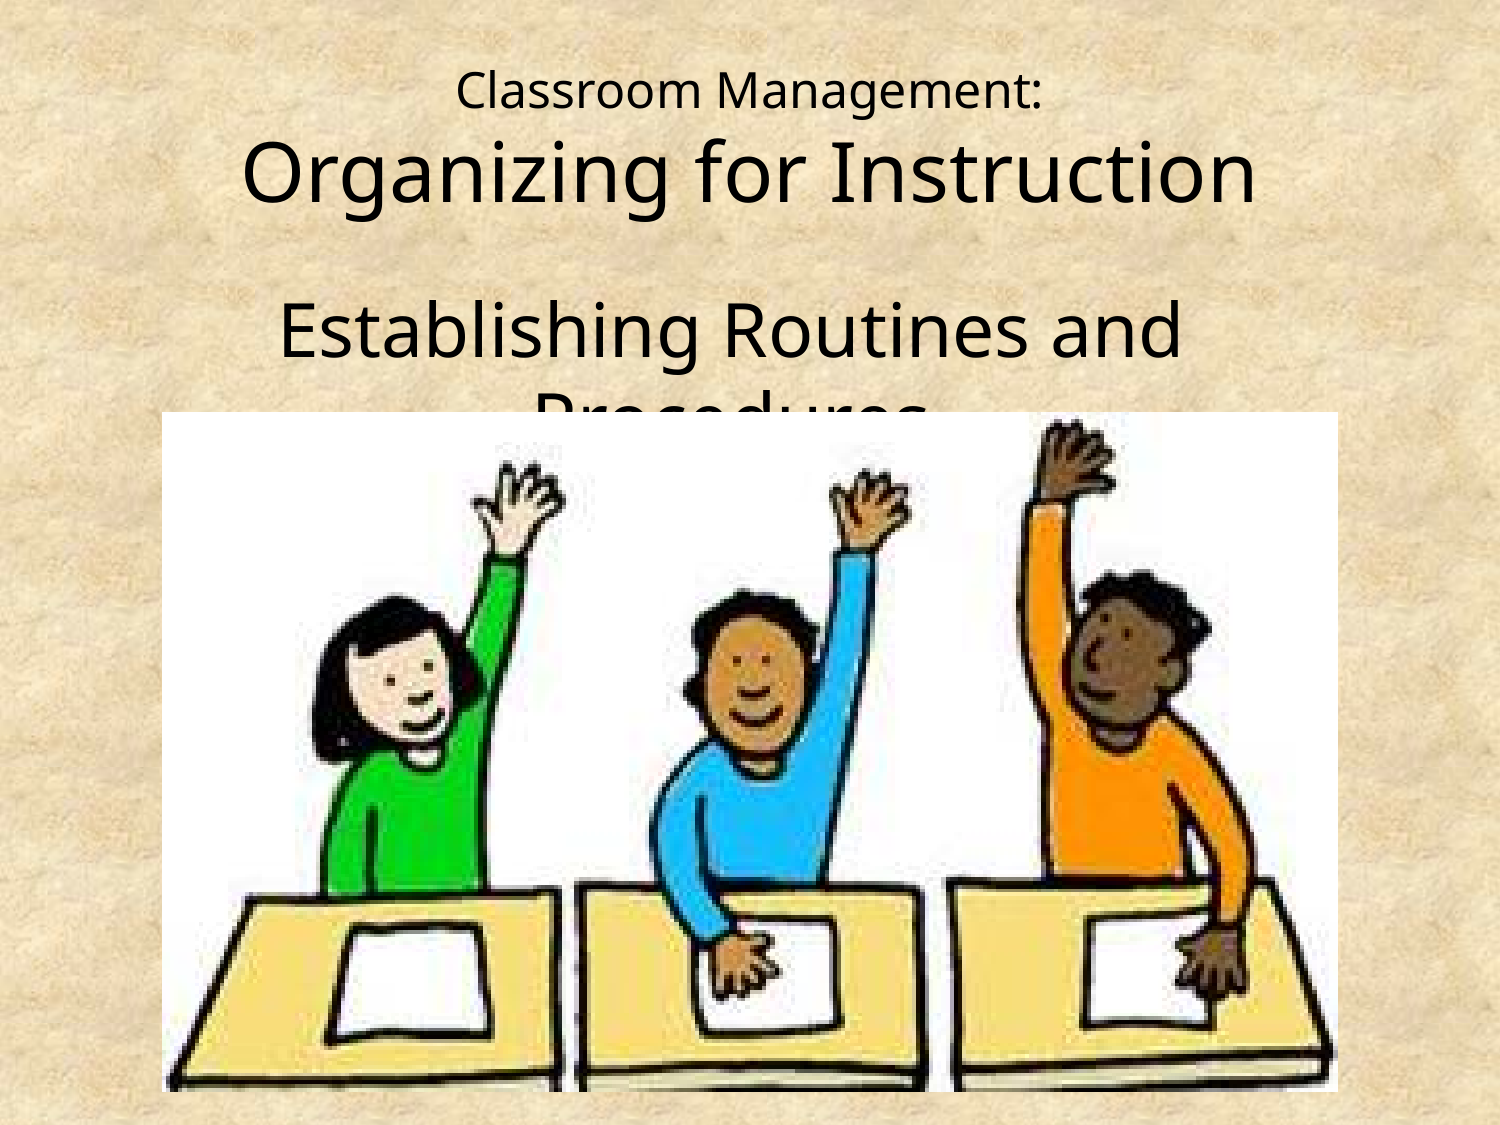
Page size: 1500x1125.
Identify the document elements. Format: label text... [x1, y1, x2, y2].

list Establishing Routines and Procedures [75, 275, 1388, 1125]
picture [0, 0, 1500, 1125]
picture [162, 412, 1338, 1092]
title Classroom Management: Organizing for Instruction [75, 45, 1425, 233]
